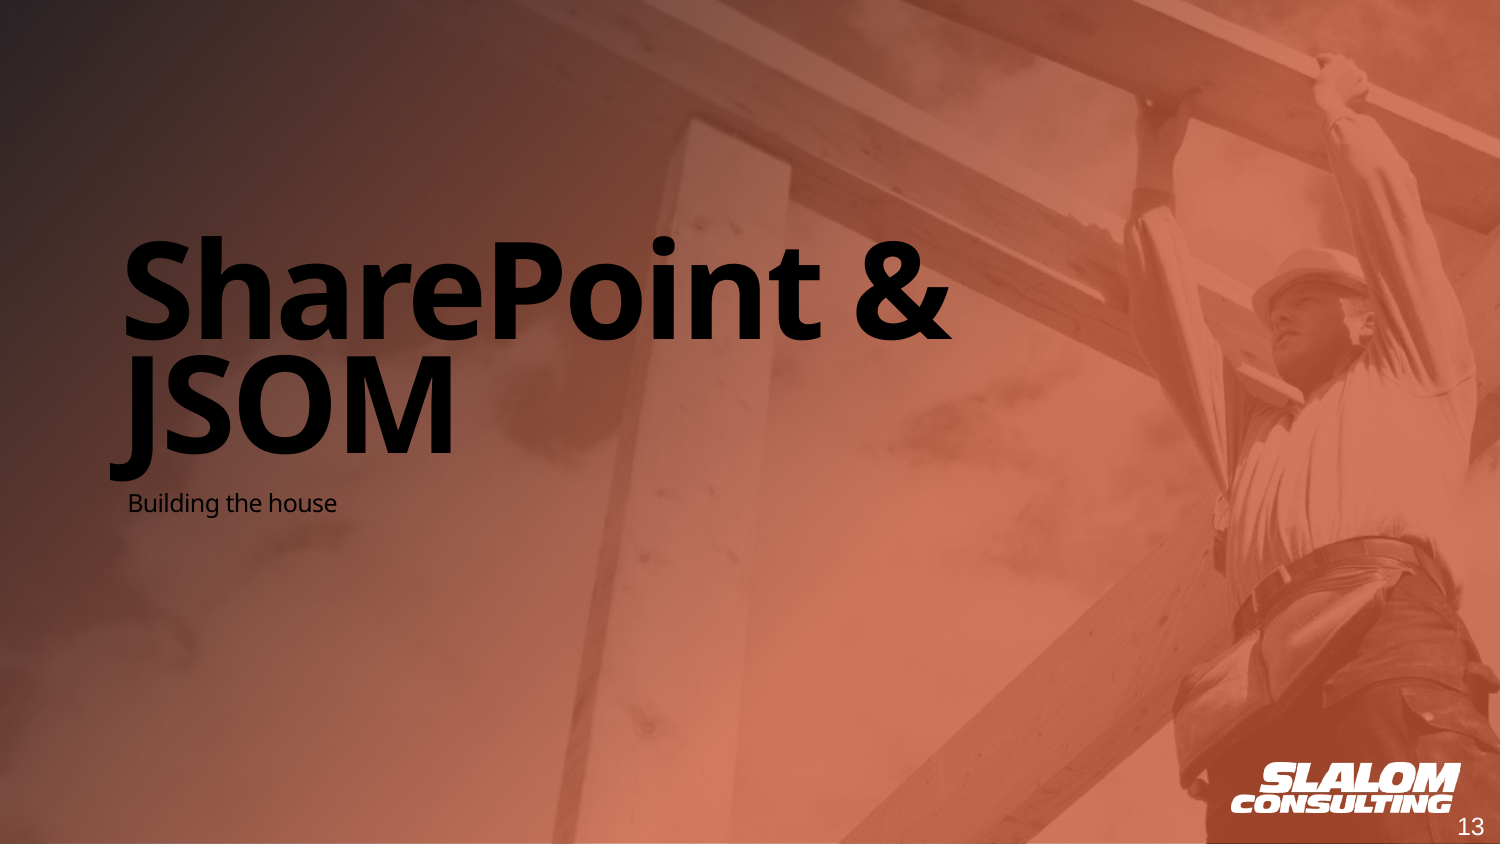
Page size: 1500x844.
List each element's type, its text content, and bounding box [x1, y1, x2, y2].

picture [1231, 762, 1461, 813]
slide_number 13 [1149, 813, 1500, 838]
subtitle Building the house [127, 480, 623, 526]
title SharePoint & JSOM [120, 362, 1161, 482]
